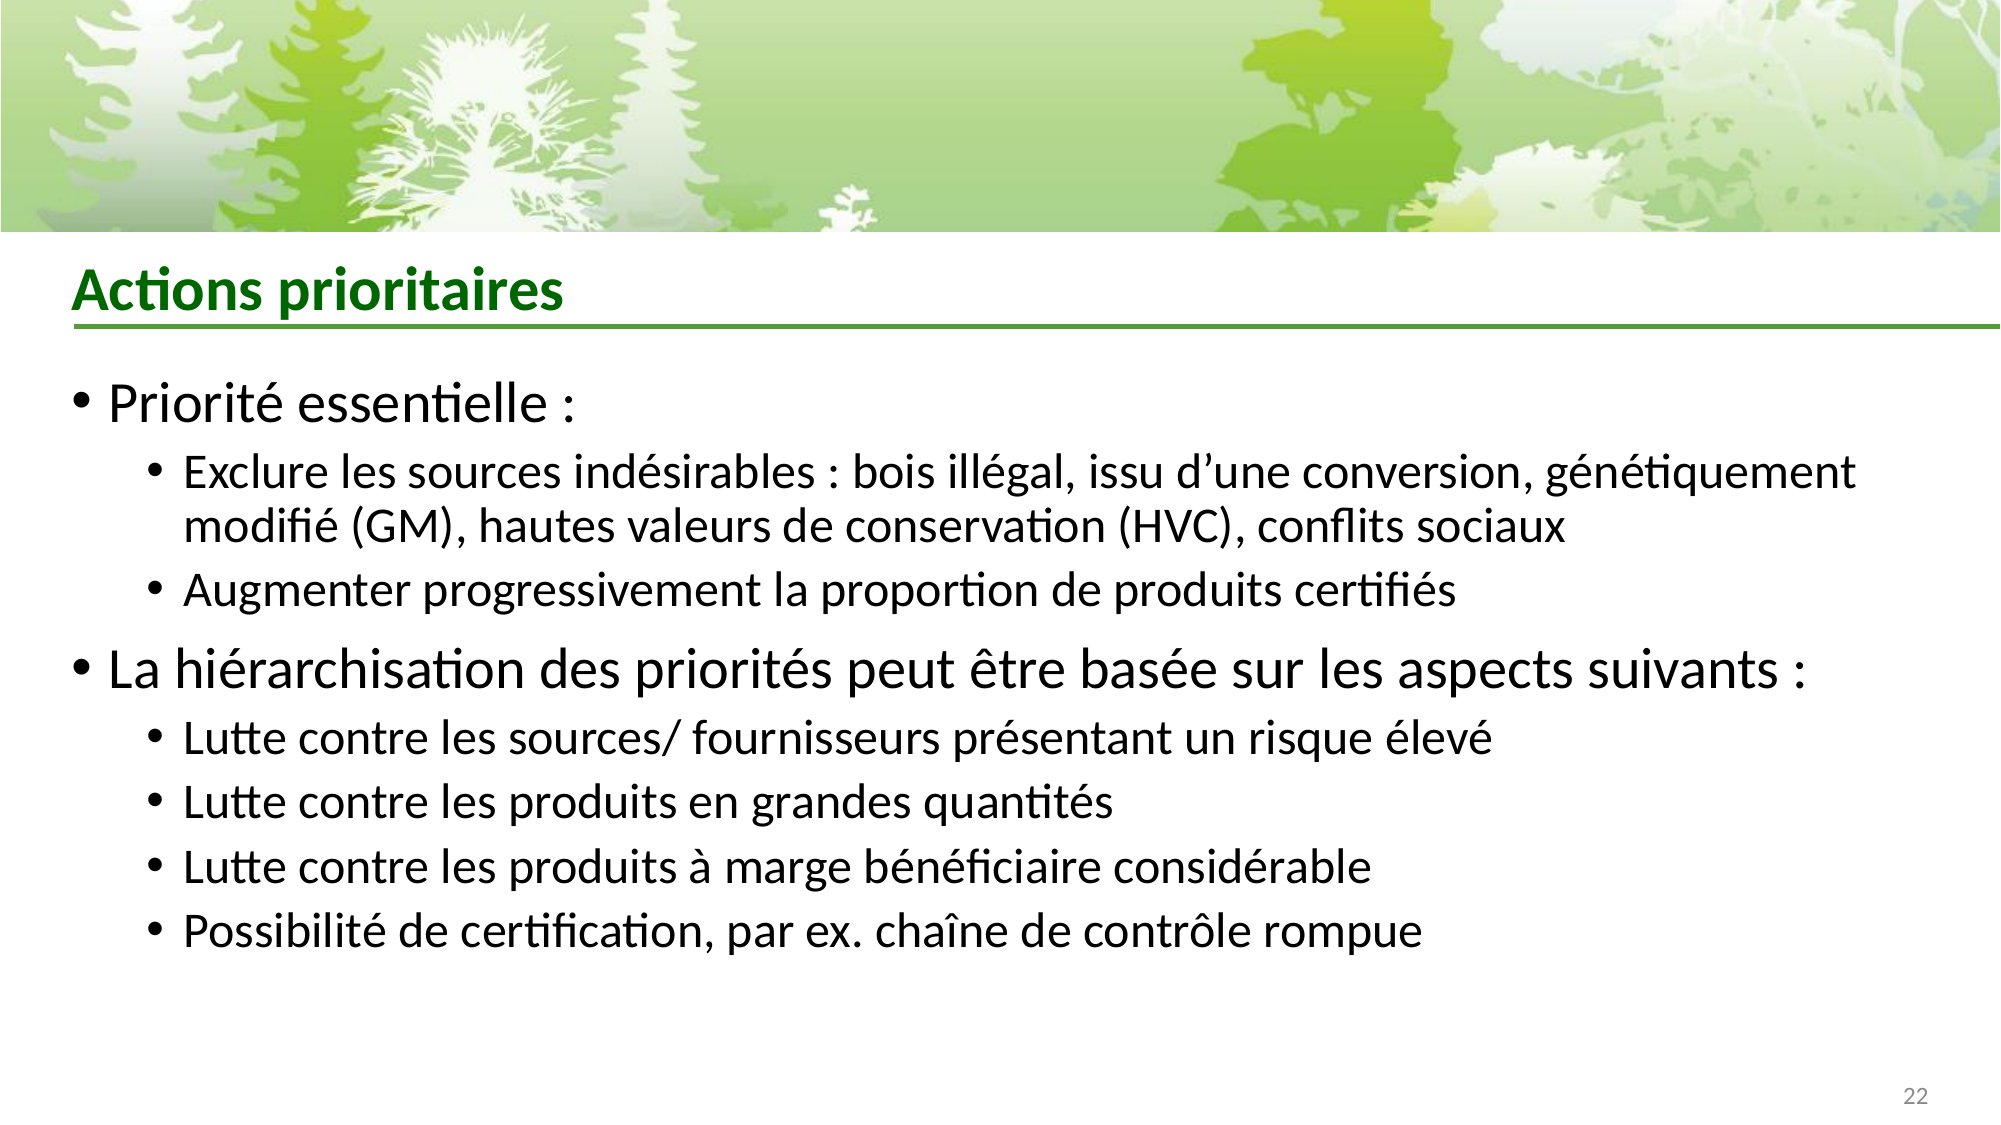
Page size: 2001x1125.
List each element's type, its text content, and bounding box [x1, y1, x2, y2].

slide_number 22 [1493, 1065, 1944, 1125]
title Actions prioritaires [56, 181, 1782, 364]
list Priorité essentielle : Exclure les sources indésirables : bois illégal, issu d’une conversion, génétiquement modifié (GM), hautes valeurs de conservation (HVC), conflits sociaux Augmenter progressivement la proportion de produits certifiés La hiérarchisation des priorités peut être basée sur les aspects suivants : Lutte contre les sources/ fournisseurs présentant un risque élevé Lutte contre les produits en grandes quantités Lutte contre les produits à marge bénéficiaire considérable Possibilité de certification, par ex. chaîne de contrôle rompue [56, 364, 1944, 970]
picture [0, 0, 2000, 232]
